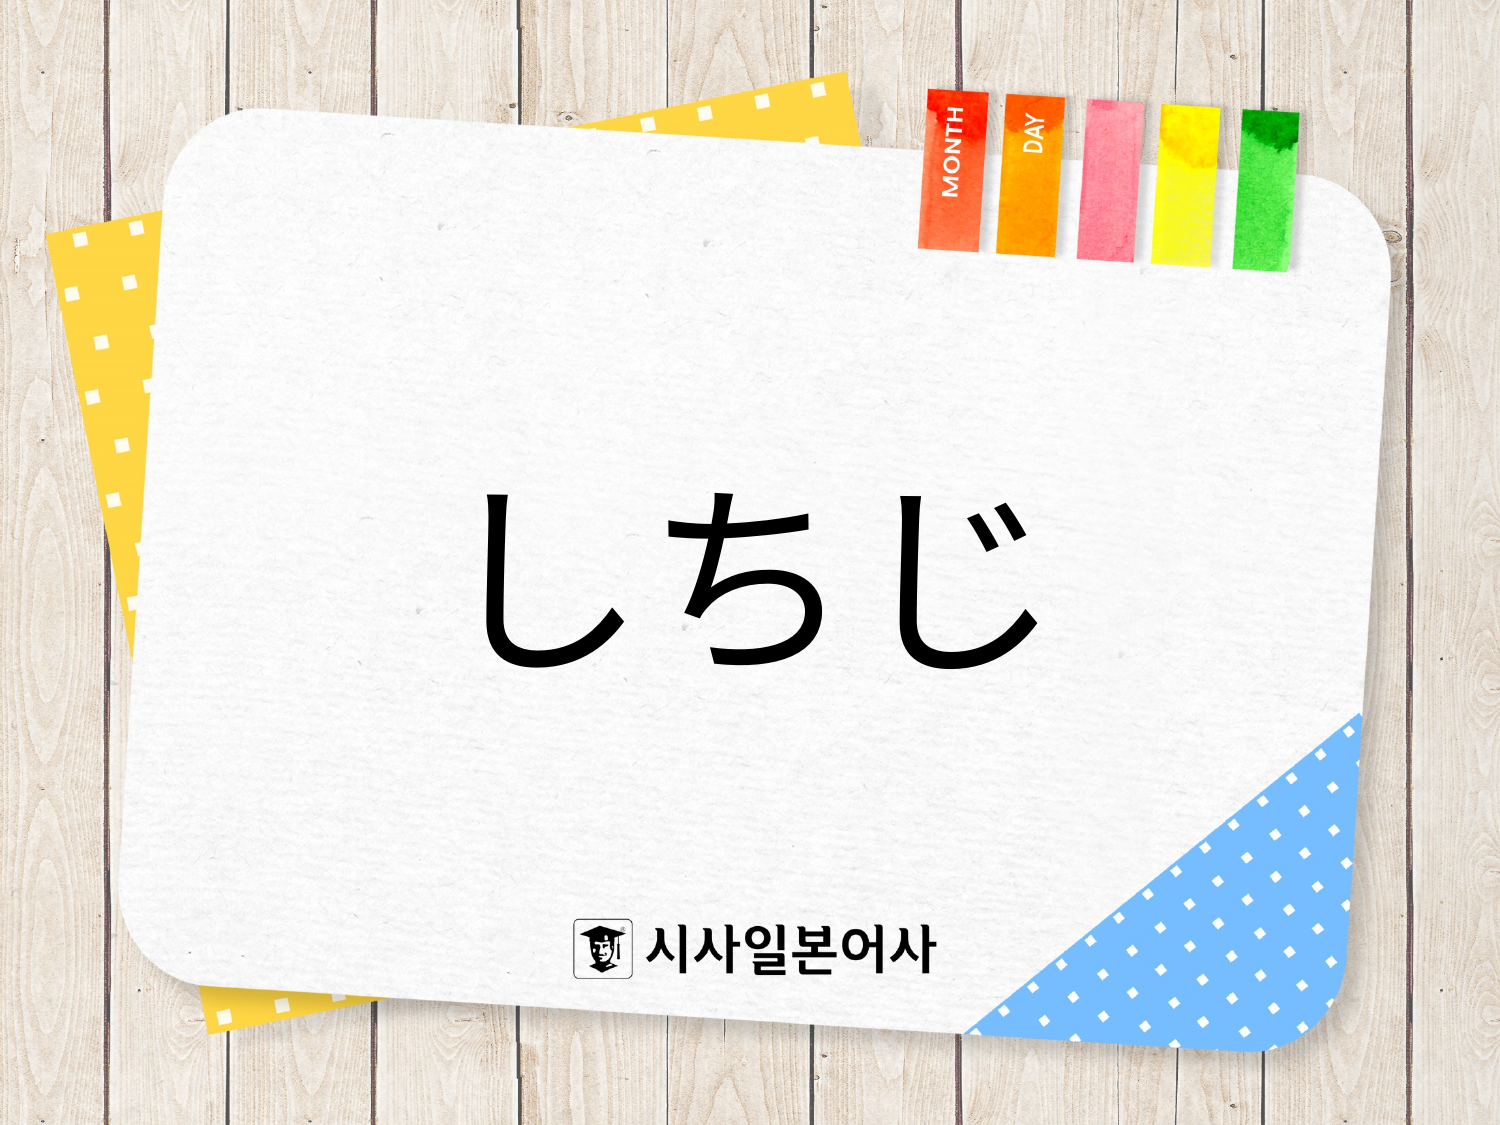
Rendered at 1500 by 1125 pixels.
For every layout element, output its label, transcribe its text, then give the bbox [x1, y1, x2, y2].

title しちじ [75, 338, 1425, 811]
picture [0, 0, 1500, 1125]
